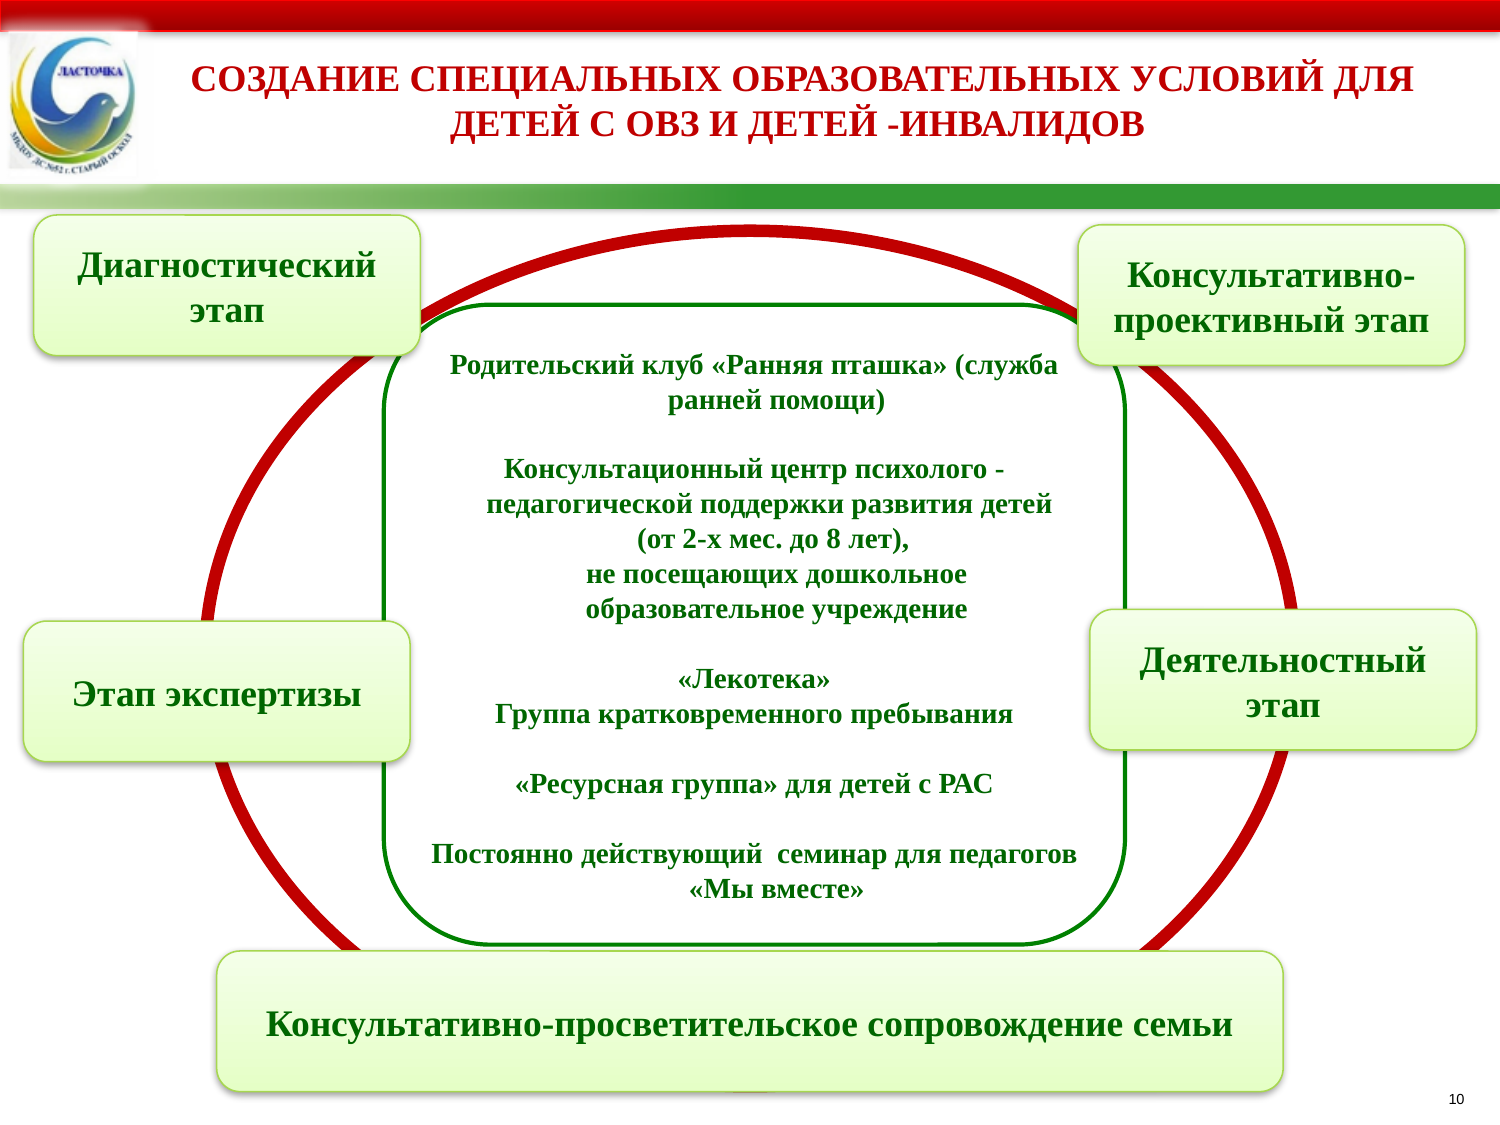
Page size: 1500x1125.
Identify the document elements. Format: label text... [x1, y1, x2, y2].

text_box [425, 228, 1072, 323]
text_box Диагностический этап [32, 214, 422, 357]
text_box [222, 757, 1283, 948]
text_box СОЗДАНИЕ СПЕЦИАЛЬНЫХ ОБРАЗОВАТЕЛЬНЫХ УСЛОВИЙ ДЛЯ ДЕТЕЙ С ОВЗ И ДЕТЕЙ -ИНВАЛИДОВ [169, 46, 1465, 152]
slide_number 10 [1433, 1082, 1483, 1118]
text_box Этап экспертизы [22, 620, 411, 763]
text_box Консультативно-проективный этап [1077, 223, 1466, 367]
text_box Консультативно-просветительское сопровождение семьи [215, 950, 1284, 1093]
text_box [205, 365, 391, 618]
text_box Родительский клуб «Ранняя пташка» (служба ранней помощи) Консультационный центр психолого -педагогической поддержки развития детей (от 2-х мес. до 8 лет), не посещающих дошкольное образовательное учреждение «Лекотека» Группа кратковременного пребывания «Ресурсная группа» для детей с РАС Постоянно действующий семинар для педагогов «Мы вместе» [381, 302, 1128, 947]
text_box Деятельностный этап [1088, 608, 1478, 751]
picture [0, 5, 165, 205]
text_box [1121, 373, 1294, 607]
